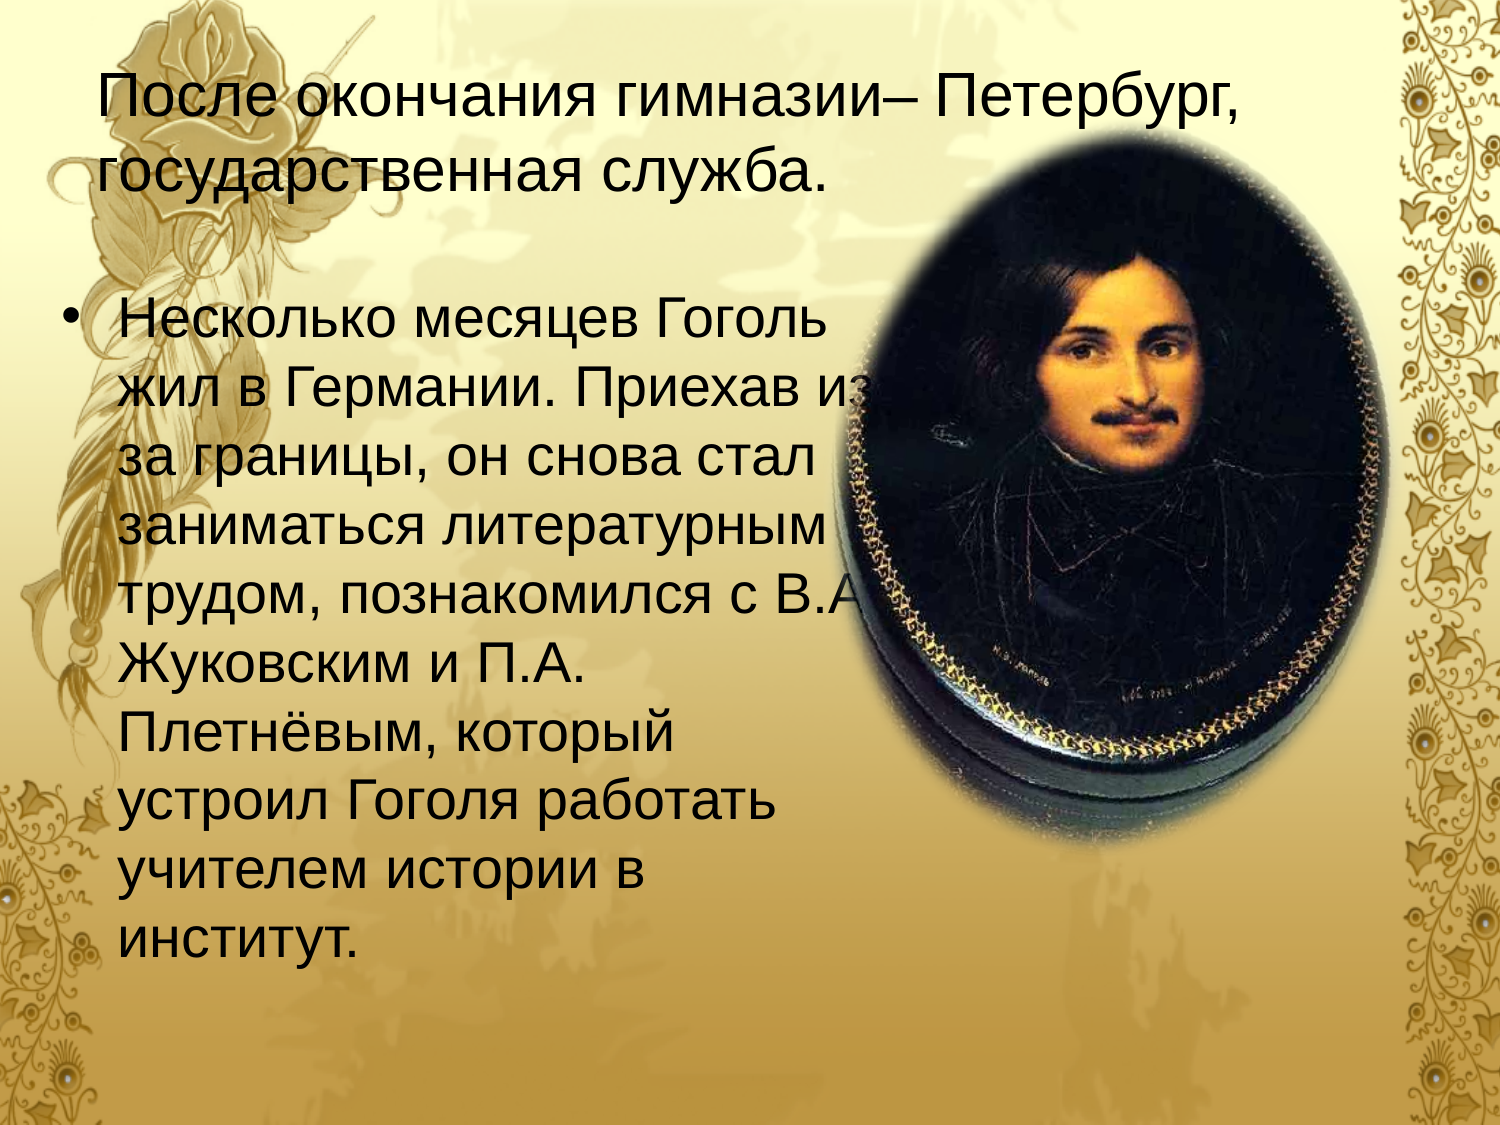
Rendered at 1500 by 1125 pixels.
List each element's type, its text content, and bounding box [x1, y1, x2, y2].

picture [0, 0, 1500, 1125]
list Несколько месяцев Гоголь жил в Германии. Приехав из-за границы, он снова стал заниматься литературным трудом, познакомился с В.А. Жуковским и П.А. Плетнёвым, который устроил Гоголя работать учителем истории в институт. [46, 187, 915, 1032]
text_box После окончания гимназии– Петербург, государственная служба. [82, 46, 1336, 287]
